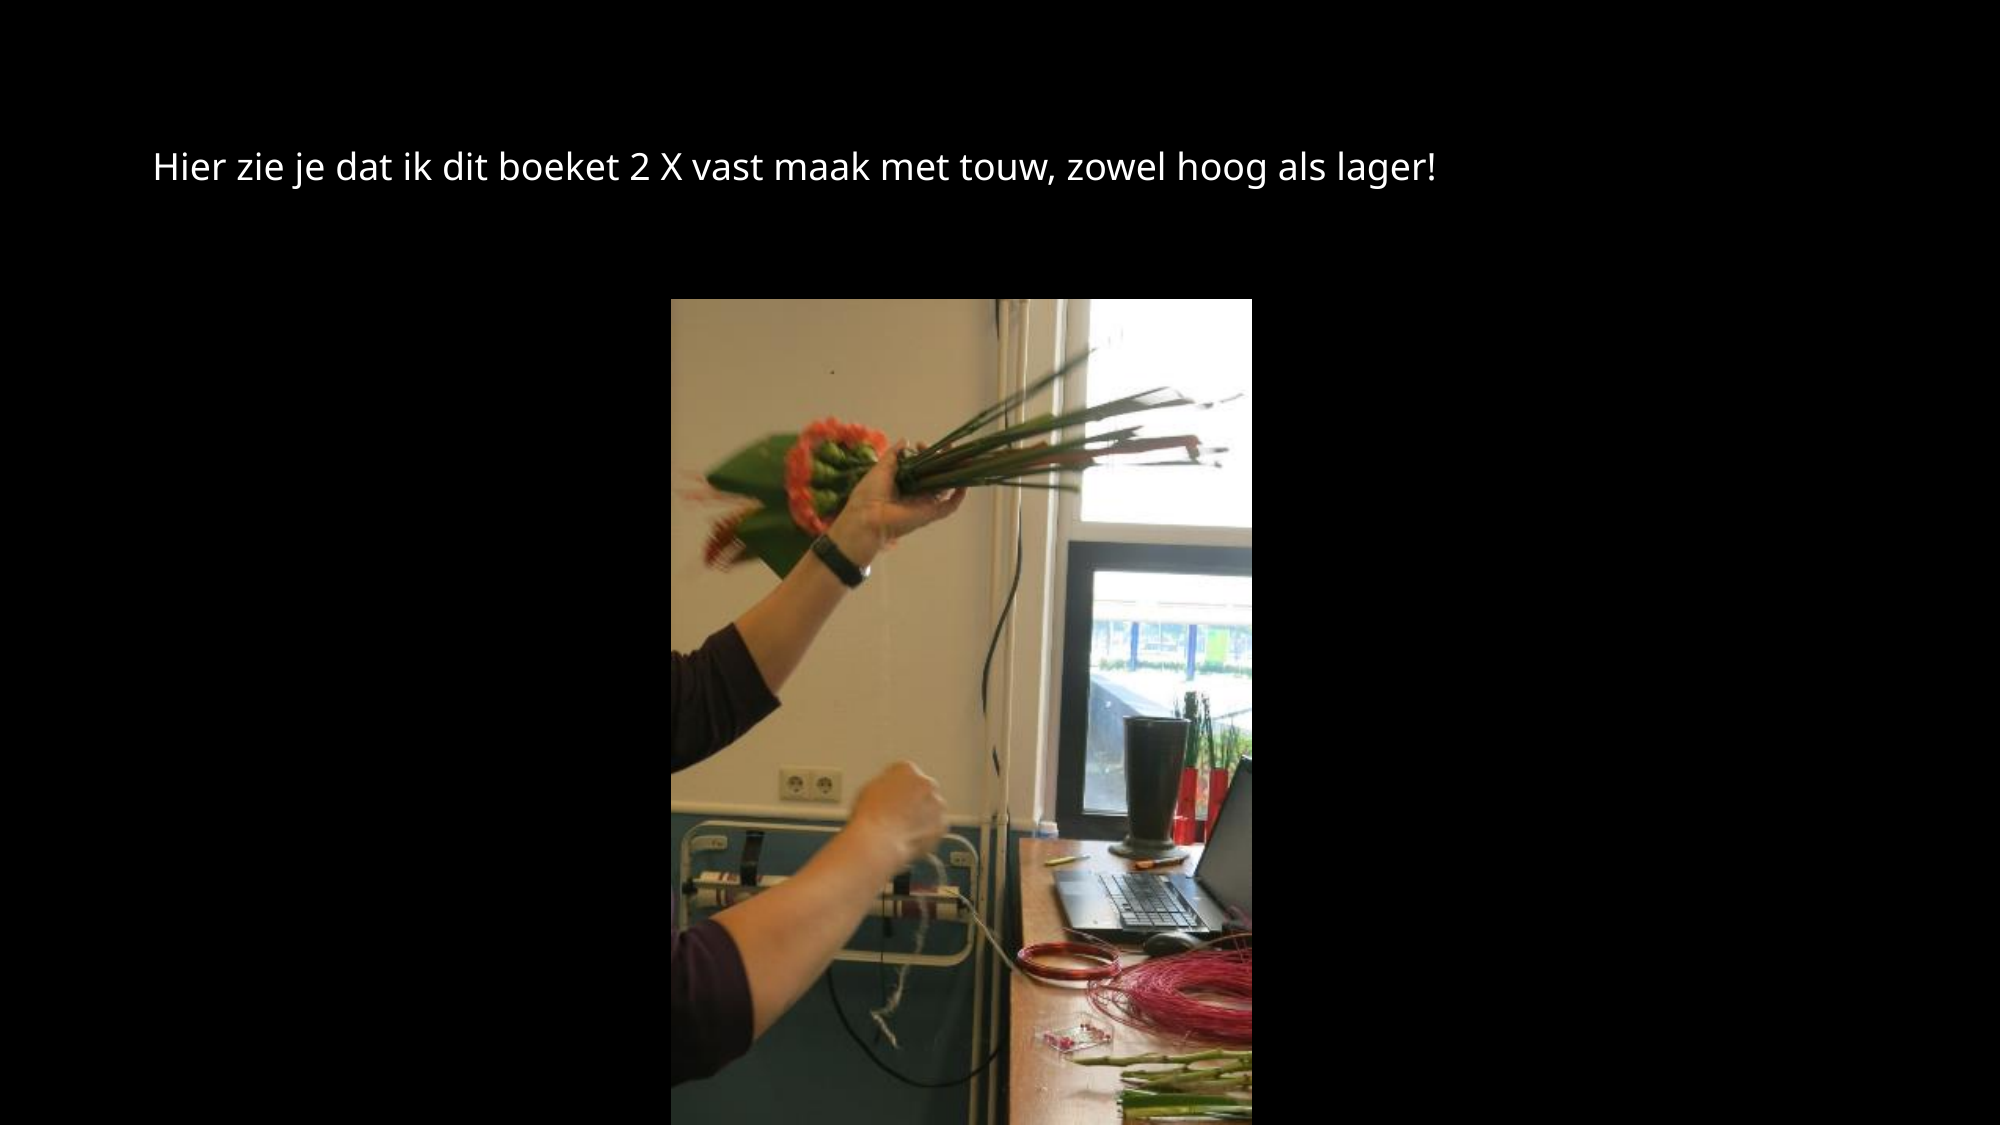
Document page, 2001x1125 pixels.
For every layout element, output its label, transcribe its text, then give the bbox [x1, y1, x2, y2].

title Hier zie je dat ik dit boeket 2 X vast maak met touw, zowel hoog als lager! [137, 59, 1863, 278]
picture [671, 299, 1252, 1125]
